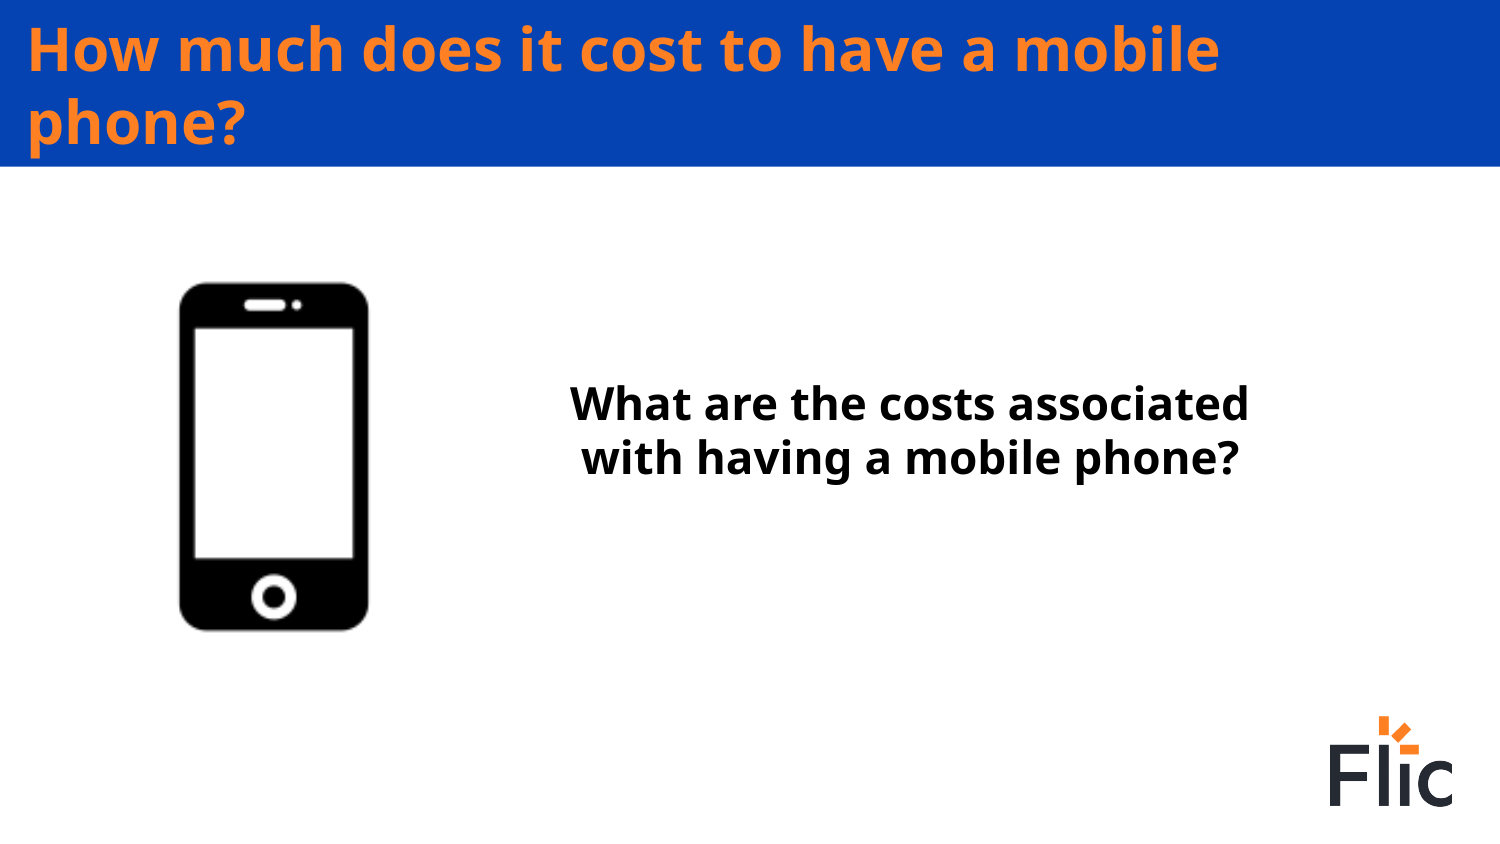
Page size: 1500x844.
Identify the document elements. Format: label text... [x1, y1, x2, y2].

picture [49, 233, 500, 683]
title How much does it cost to have a mobile phone? [11, 41, 1373, 127]
text_box What are the costs associated with having a mobile phone? [503, 359, 1322, 555]
picture [1330, 716, 1452, 807]
